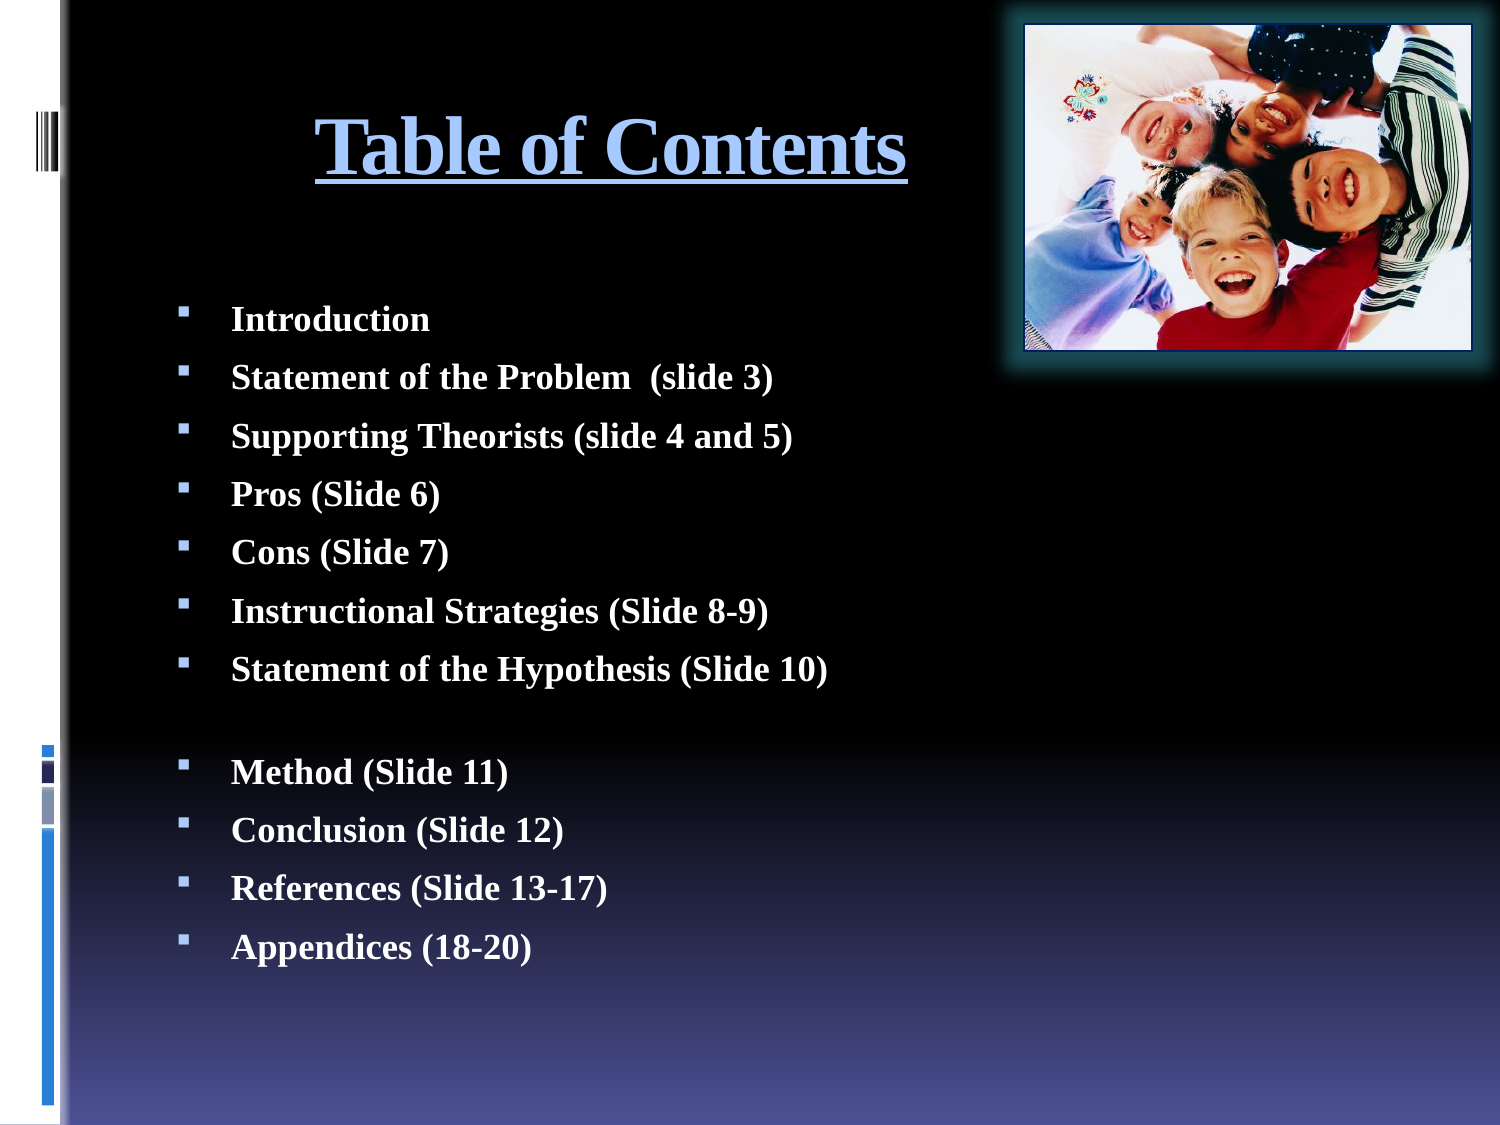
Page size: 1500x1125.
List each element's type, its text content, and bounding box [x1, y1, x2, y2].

title Table of Contents [150, 83, 993, 234]
picture [1024, 24, 1472, 351]
list Introduction Statement of the Problem (slide 3) Supporting Theorists (slide 4 and 5) Pros (Slide 6) Cons (Slide 7) Instructional Strategies (Slide 8-9) Statement of the Hypothesis (Slide 10) Method (Slide 11) Conclusion (Slide 12) References (Slide 13-17) Appendices (18-20) [150, 287, 1425, 1038]
